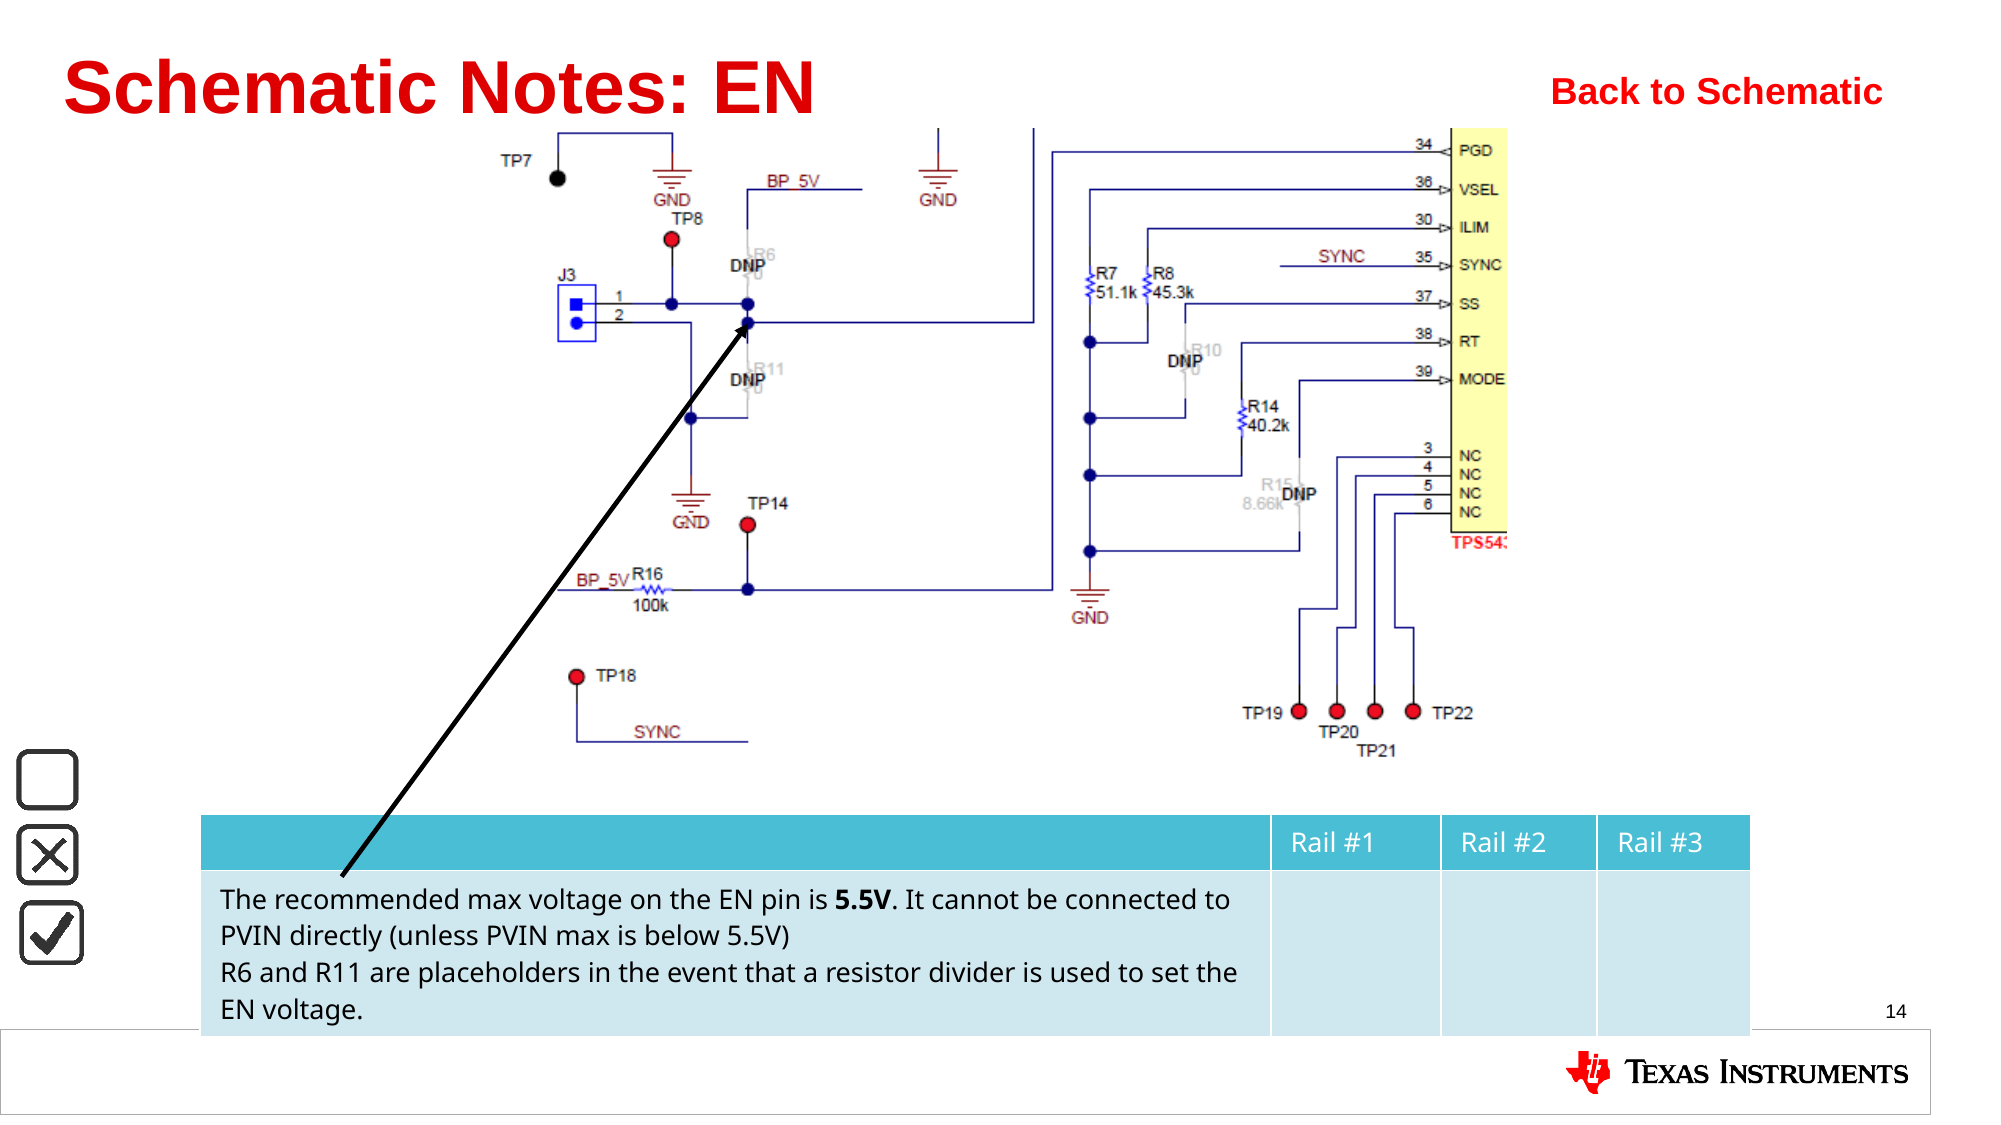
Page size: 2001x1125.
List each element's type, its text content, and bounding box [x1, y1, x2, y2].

text_box Back to Schematic [1535, 59, 1899, 120]
table_header Rail #1 [1272, 815, 1440, 870]
table_cell [1442, 871, 1596, 1036]
table_header [201, 815, 336, 870]
picture [15, 746, 82, 812]
table_header Rail #2 [1442, 815, 1596, 870]
table_header Rail #3 [1598, 815, 1750, 870]
table_cell [1598, 871, 1750, 1036]
table_header [753, 815, 1270, 870]
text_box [341, 323, 749, 877]
table_cell The recommended max voltage on the EN pin is 5.5V. It cannot be connected to PVIN directly (unless PVIN max is below 5.5V) R6 and R11 are placeholders in the event that a resistor divider is used to set the EN voltage. [201, 871, 1270, 1036]
picture [15, 822, 82, 888]
picture [1566, 1051, 1908, 1094]
picture [492, 128, 1508, 768]
title Schematic Notes: EN [50, 23, 1901, 157]
picture [11, 895, 95, 973]
table_cell [1272, 871, 1440, 1036]
slide_number 14 [1752, 992, 1920, 1027]
